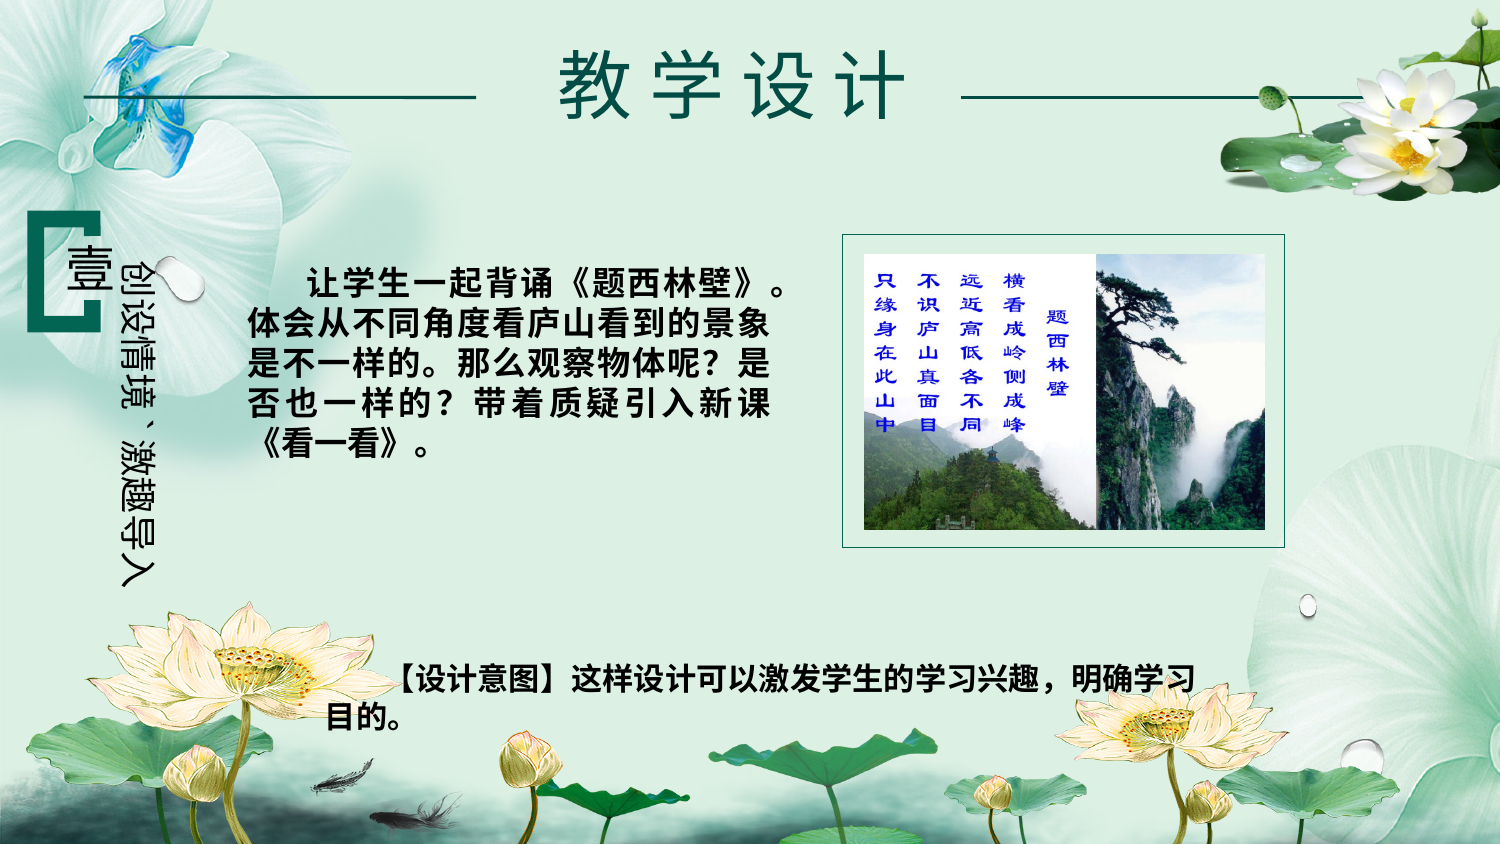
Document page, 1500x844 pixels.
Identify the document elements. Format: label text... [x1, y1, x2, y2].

picture [0, 0, 1500, 844]
text_box 教 学 设 计 [543, 30, 923, 136]
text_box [35, 190, 170, 604]
text_box 让学生一起背诵《题西林壁》。体会从不同角度看庐山看到的景象是不一样的。那么观察物体呢？是否也一样的？带着质疑引入新课《看一看》。 [233, 254, 786, 470]
